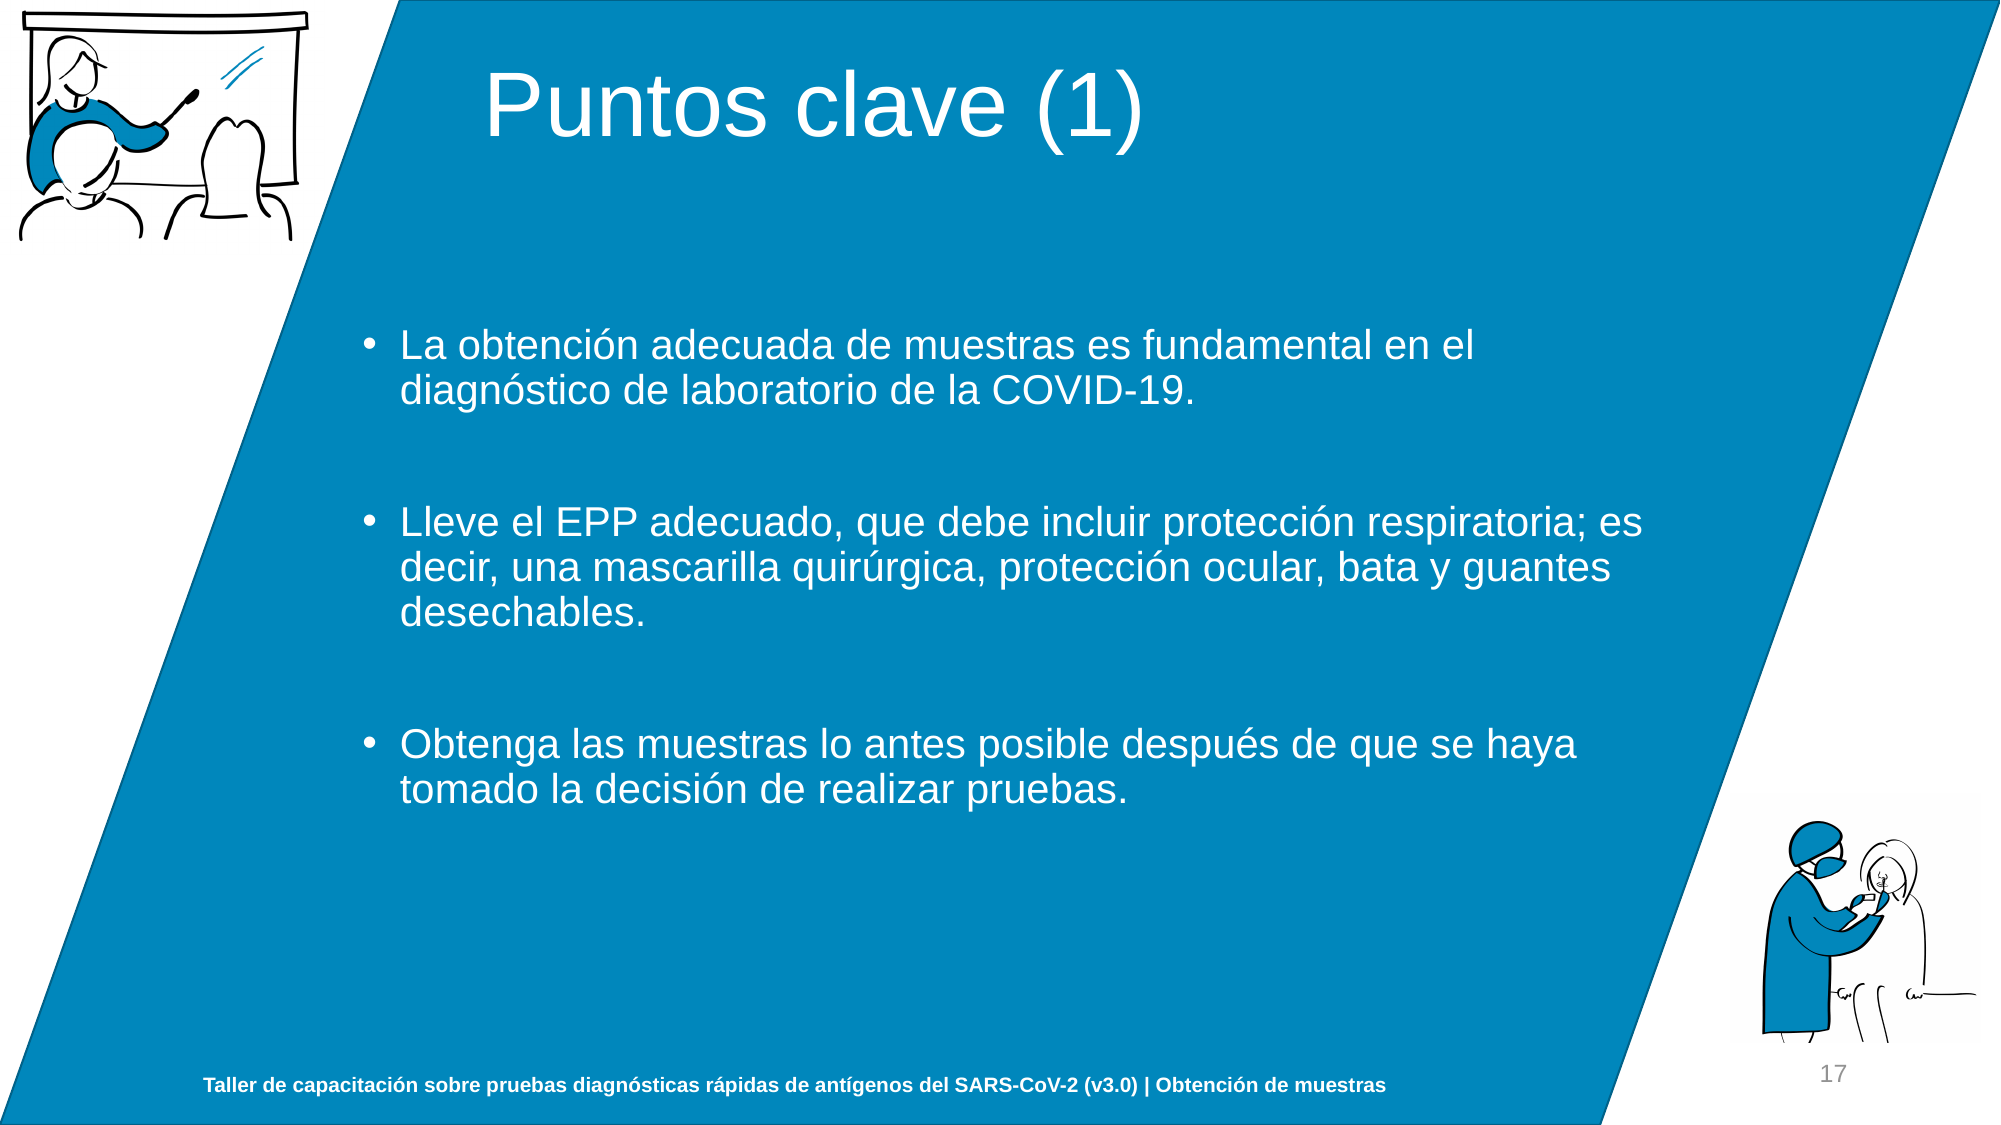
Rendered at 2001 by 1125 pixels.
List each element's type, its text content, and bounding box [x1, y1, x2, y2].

picture [1730, 793, 1981, 1043]
text_box La obtención adecuada de muestras es fundamental en el diagnóstico de laboratorio de la COVID-19. Lleve el EPP adecuado, que debe incluir protección respiratoria; es decir, una mascarilla quirúrgica, protección ocular, bata y guantes desechables. Obtenga las muestras lo antes posible después de que se haya tomado la decisión de realizar pruebas. [347, 316, 1711, 1045]
text_box [0, 0, 2000, 1125]
picture [0, 0, 325, 255]
slide_number 17 [1609, 1042, 1863, 1103]
footer Taller de capacitación sobre pruebas diagnósticas rápidas de antígenos del SARS-CoV-2 (v3.0) | Obtención de muestras [137, 1042, 1458, 1125]
text_box Puntos clave (1) [468, 49, 1236, 205]
